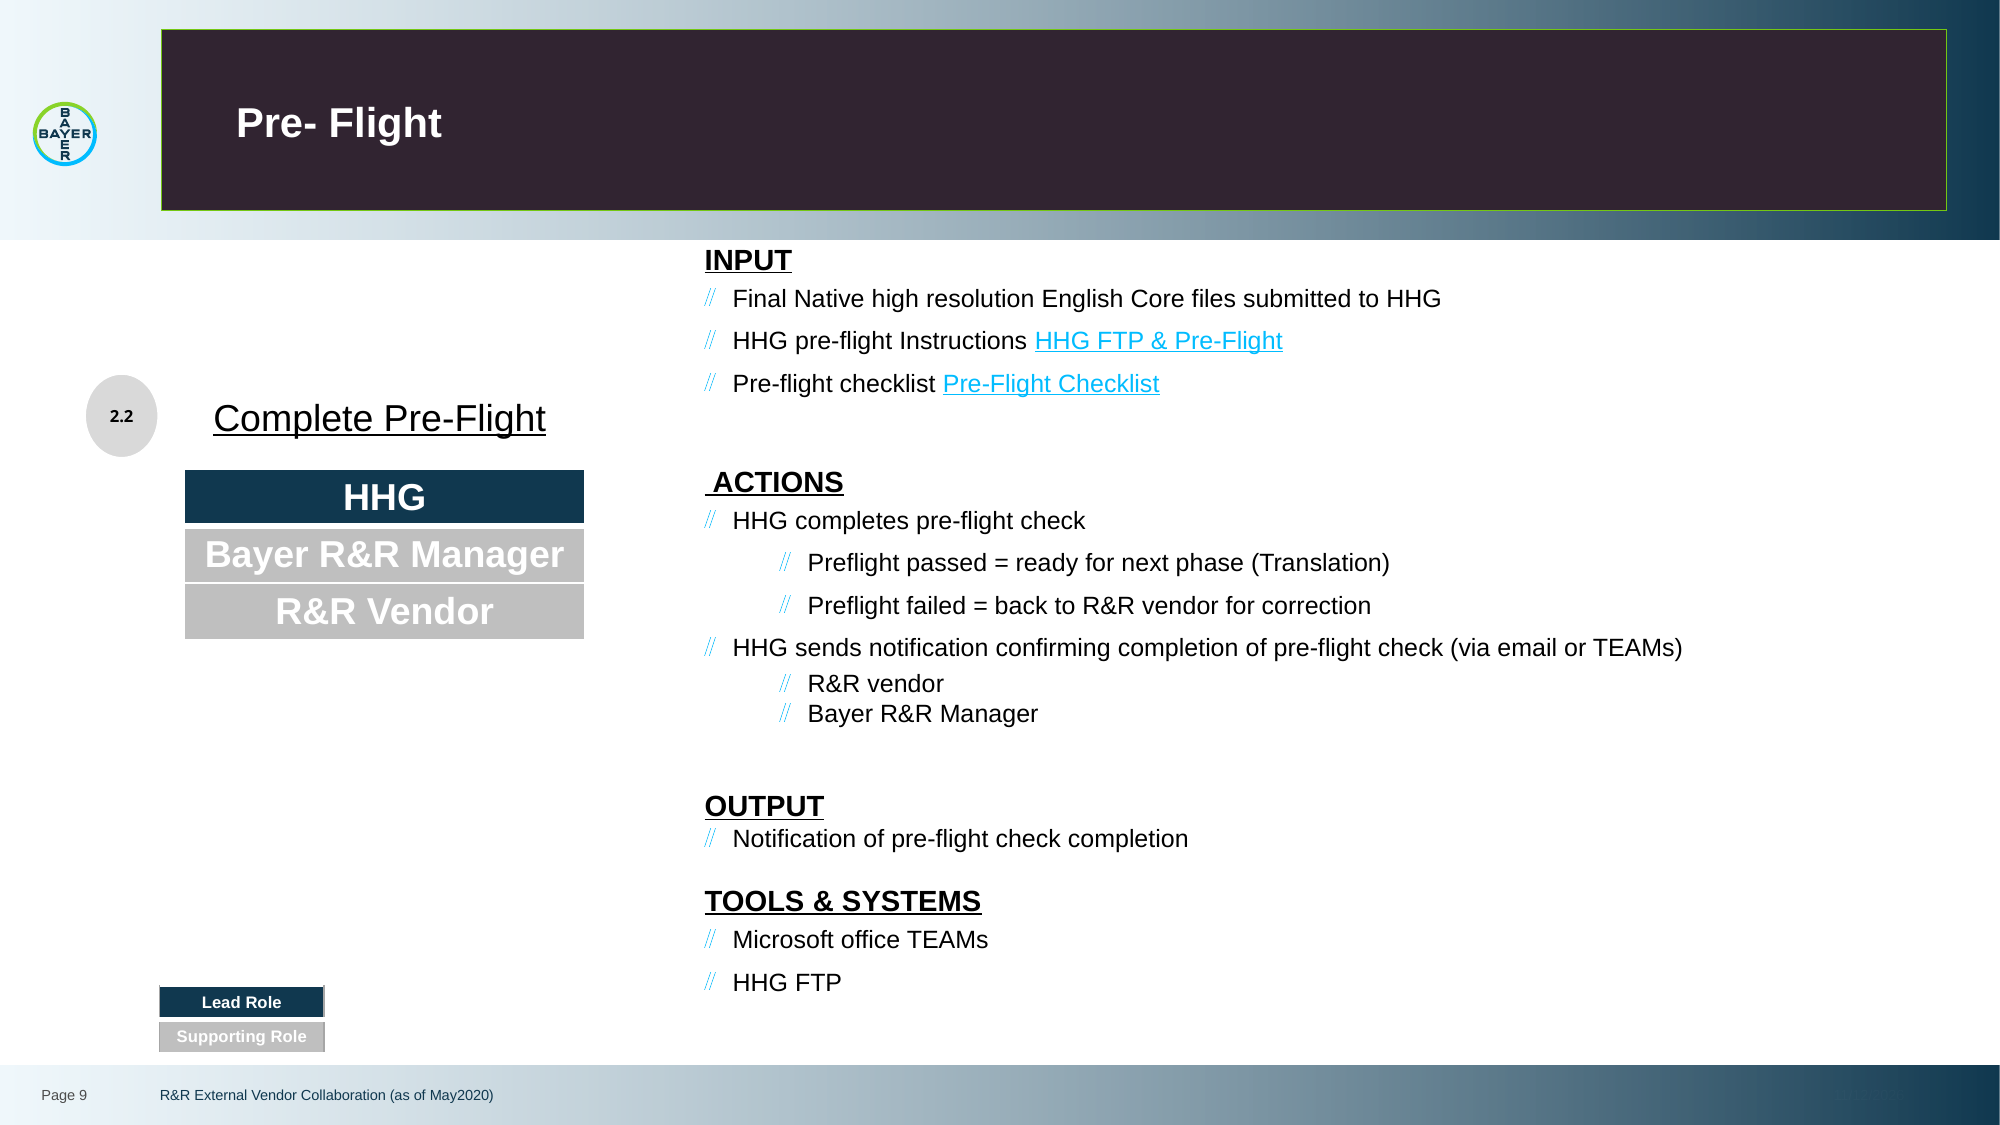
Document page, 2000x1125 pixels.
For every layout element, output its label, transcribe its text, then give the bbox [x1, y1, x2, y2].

picture [704, 929, 716, 948]
slide_number Page 9 [32, 1085, 97, 1104]
title Pre- Flight [161, 29, 1947, 211]
table_header Lead Role [160, 987, 323, 1017]
picture [704, 828, 716, 847]
table_cell Bayer R&R Manager [185, 529, 584, 582]
text_box INPUT Final Native high resolution English Core files submitted to HHG HHG pre-flight Instructions HHG FTP & Pre-Flight Pre-flight checklist Pre-Flight Checklist ACTIONS HHG completes pre-flight check Preflight passed = ready for next phase (Translation) Preflight failed = back to R&R vendor for correction HHG sends notification confirming completion of pre-flight check (via email or TEAMs) R&R vendor Bayer R&R Manager OUTPUT Notification of pre-flight check completion TOOLS & SYSTEMS Microsoft office TEAMs HHG FTP [704, 240, 1905, 1125]
picture [704, 330, 716, 349]
picture [704, 972, 716, 990]
picture [704, 510, 716, 528]
footer R&R External Vendor Collaboration (as of May2020) [159, 1085, 704, 1104]
table_header HHG [185, 470, 584, 523]
text_box Complete Pre-Flight [83, 394, 676, 469]
picture [704, 288, 716, 306]
picture [704, 373, 716, 391]
picture [704, 637, 716, 656]
table_cell Supporting Role [160, 1022, 323, 1052]
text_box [83, 372, 160, 460]
picture [779, 703, 791, 722]
picture [779, 552, 791, 571]
picture [64, 105, 81, 111]
picture [779, 595, 791, 613]
table_cell R&R Vendor [185, 584, 584, 639]
picture [779, 674, 791, 692]
